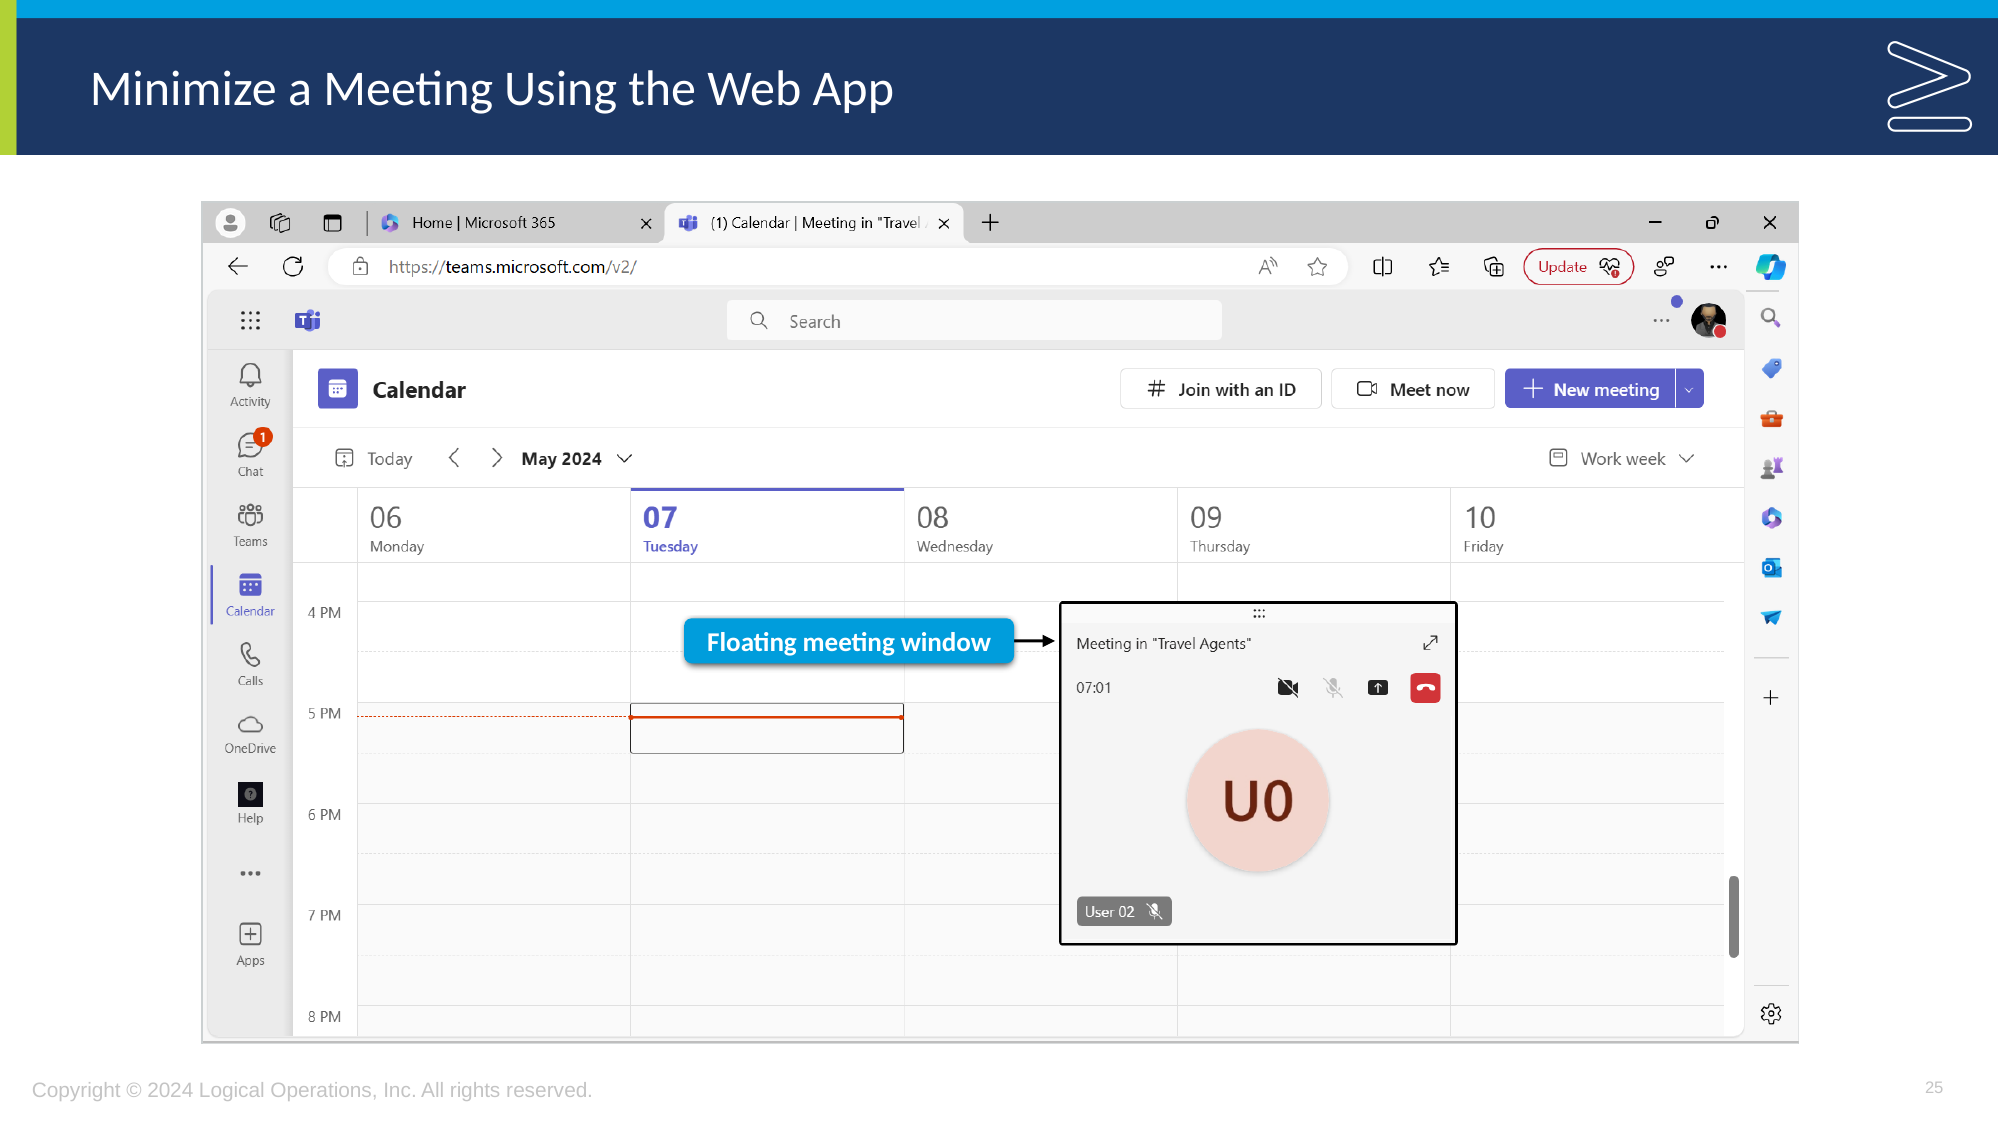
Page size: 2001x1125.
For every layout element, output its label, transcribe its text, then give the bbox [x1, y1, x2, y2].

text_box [201, 201, 1799, 1044]
title Minimize a Meeting Using the Web App [74, 16, 1850, 155]
picture [0, 0, 74, 155]
slide_number 25 [1491, 1057, 1959, 1118]
picture [1850, 19, 1998, 155]
